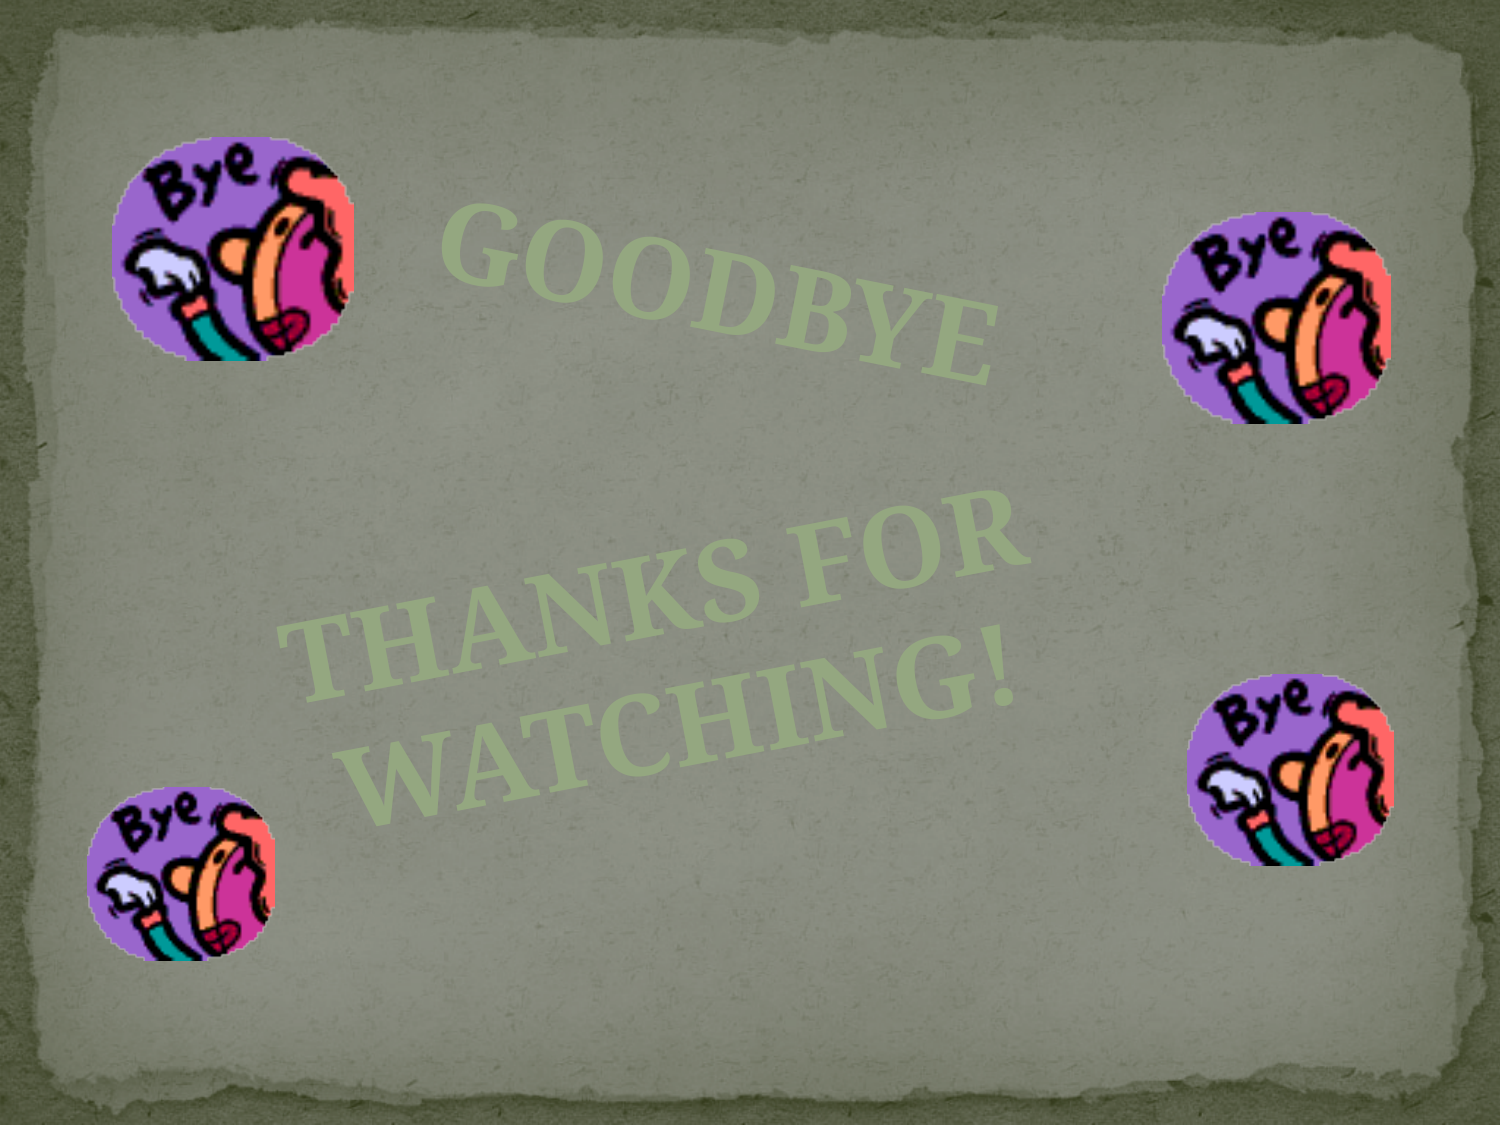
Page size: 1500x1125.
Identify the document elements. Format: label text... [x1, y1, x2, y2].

picture [1187, 674, 1394, 866]
text_box Goodbye [367, 146, 1071, 429]
picture [1162, 212, 1391, 424]
text_box Thanks for Watching! [37, 416, 1291, 876]
picture [87, 787, 275, 961]
picture [112, 137, 354, 361]
